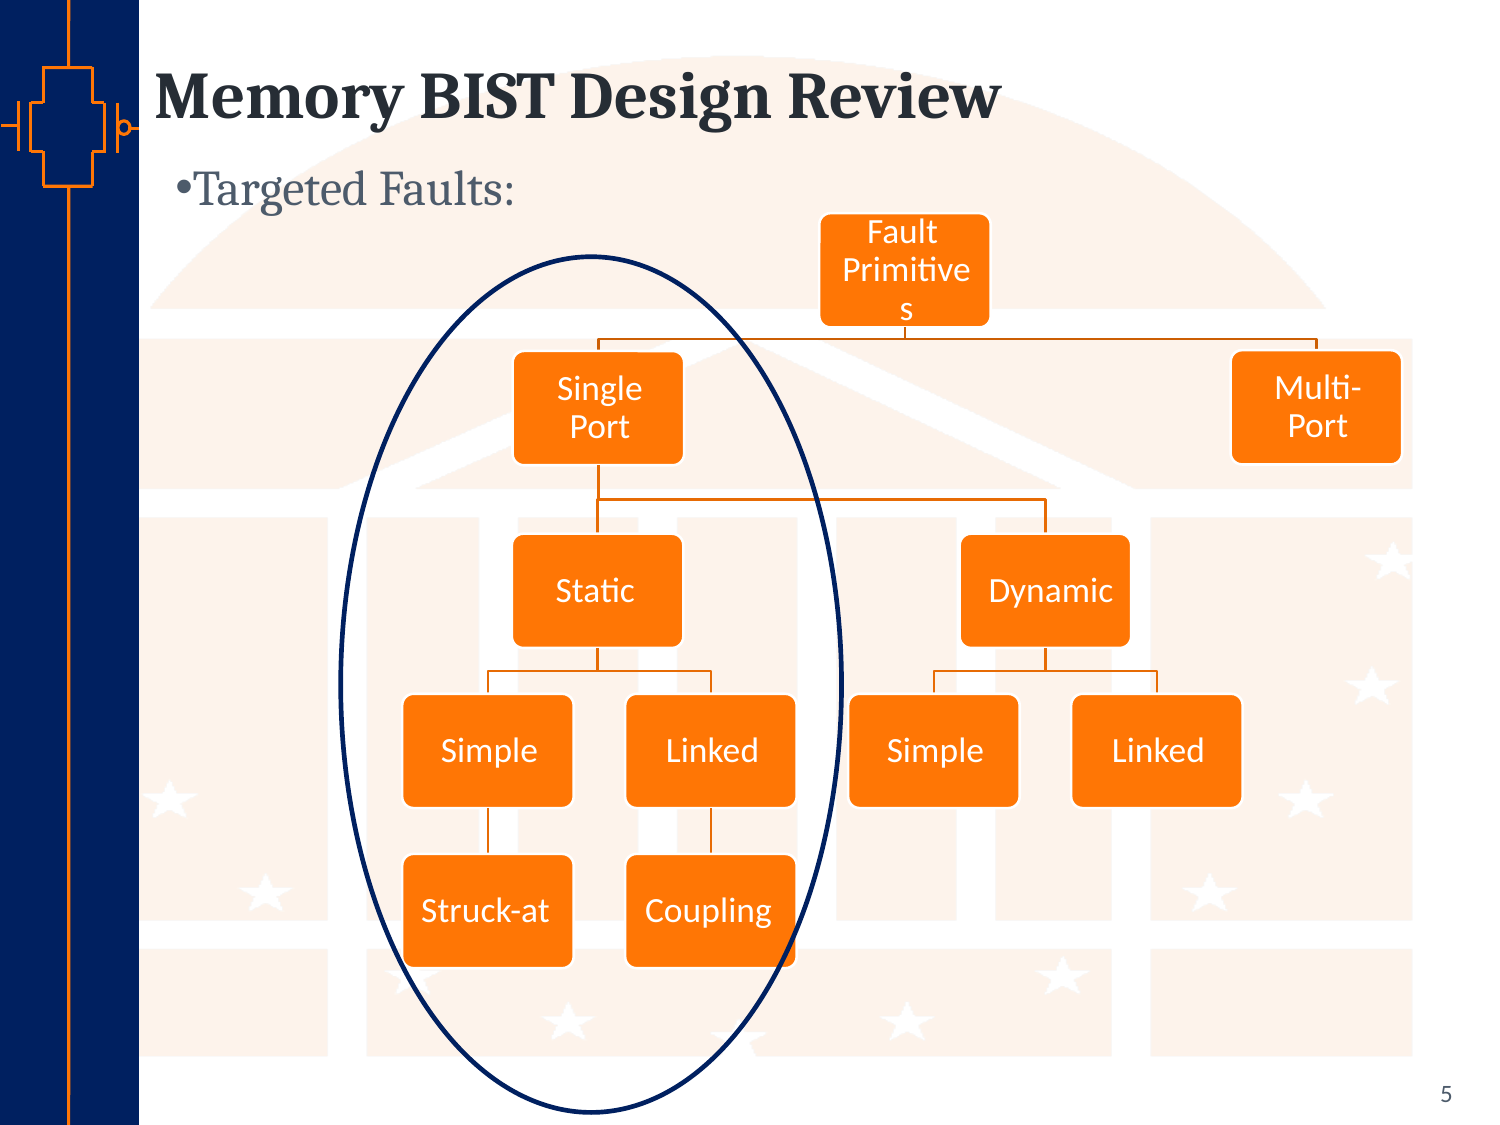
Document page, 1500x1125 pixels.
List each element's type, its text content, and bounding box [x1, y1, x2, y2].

text_box [408, 980, 774, 1114]
list Targeted Faults: [160, 148, 1472, 1054]
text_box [201, 212, 1444, 969]
slide_number 5 [1425, 1062, 1488, 1123]
title Memory BIST Design Review [139, 0, 1500, 140]
